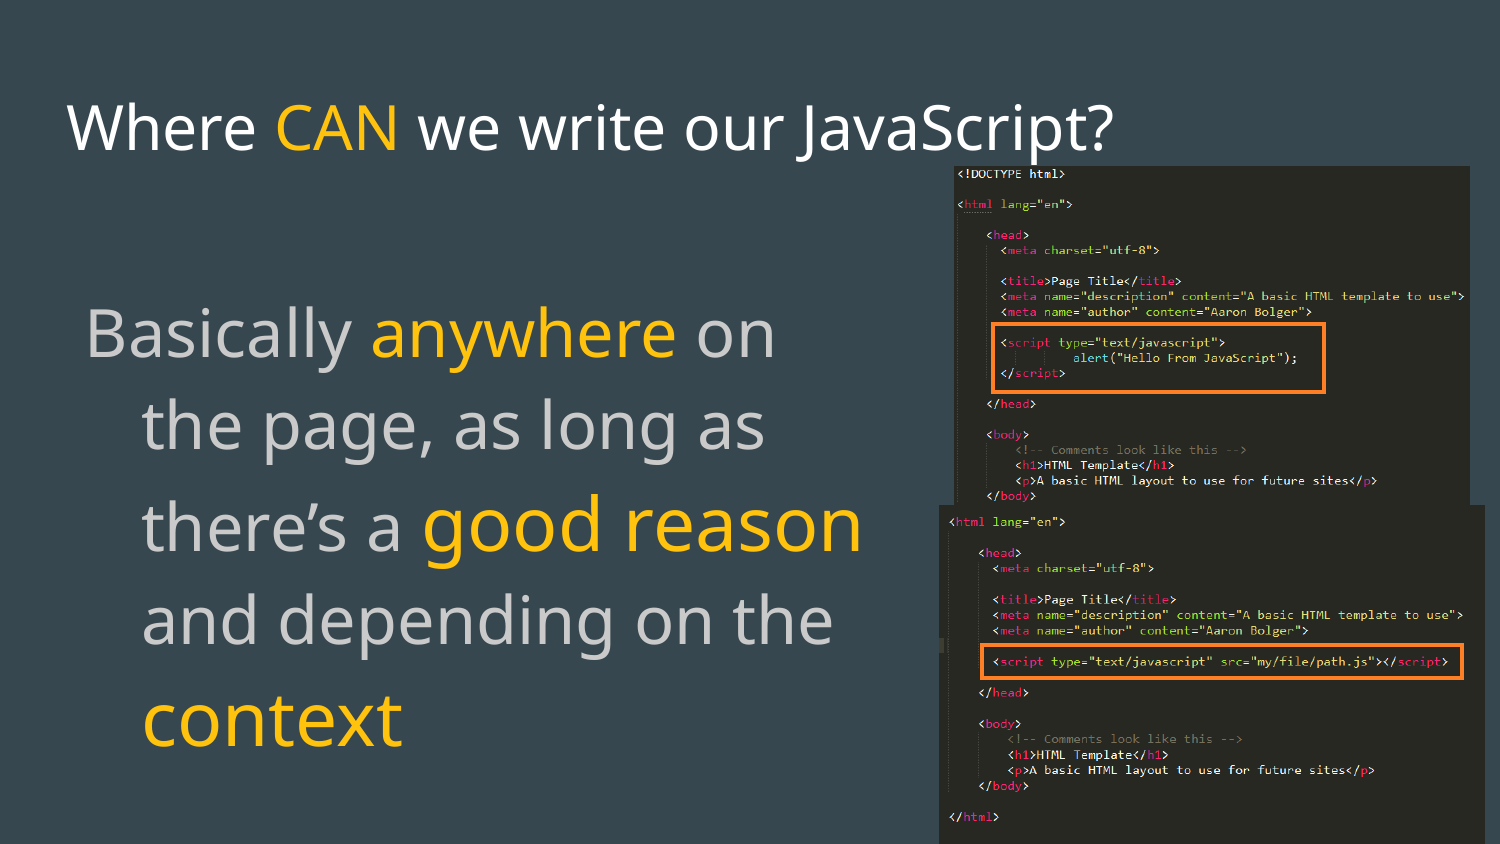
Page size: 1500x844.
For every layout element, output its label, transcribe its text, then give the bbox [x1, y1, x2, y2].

title Where CAN we write our JavaScript? [51, 72, 1449, 167]
picture [939, 166, 1485, 844]
list Basically anywhere on the page, as long as there’s a good reason and depending on the context [51, 263, 909, 818]
